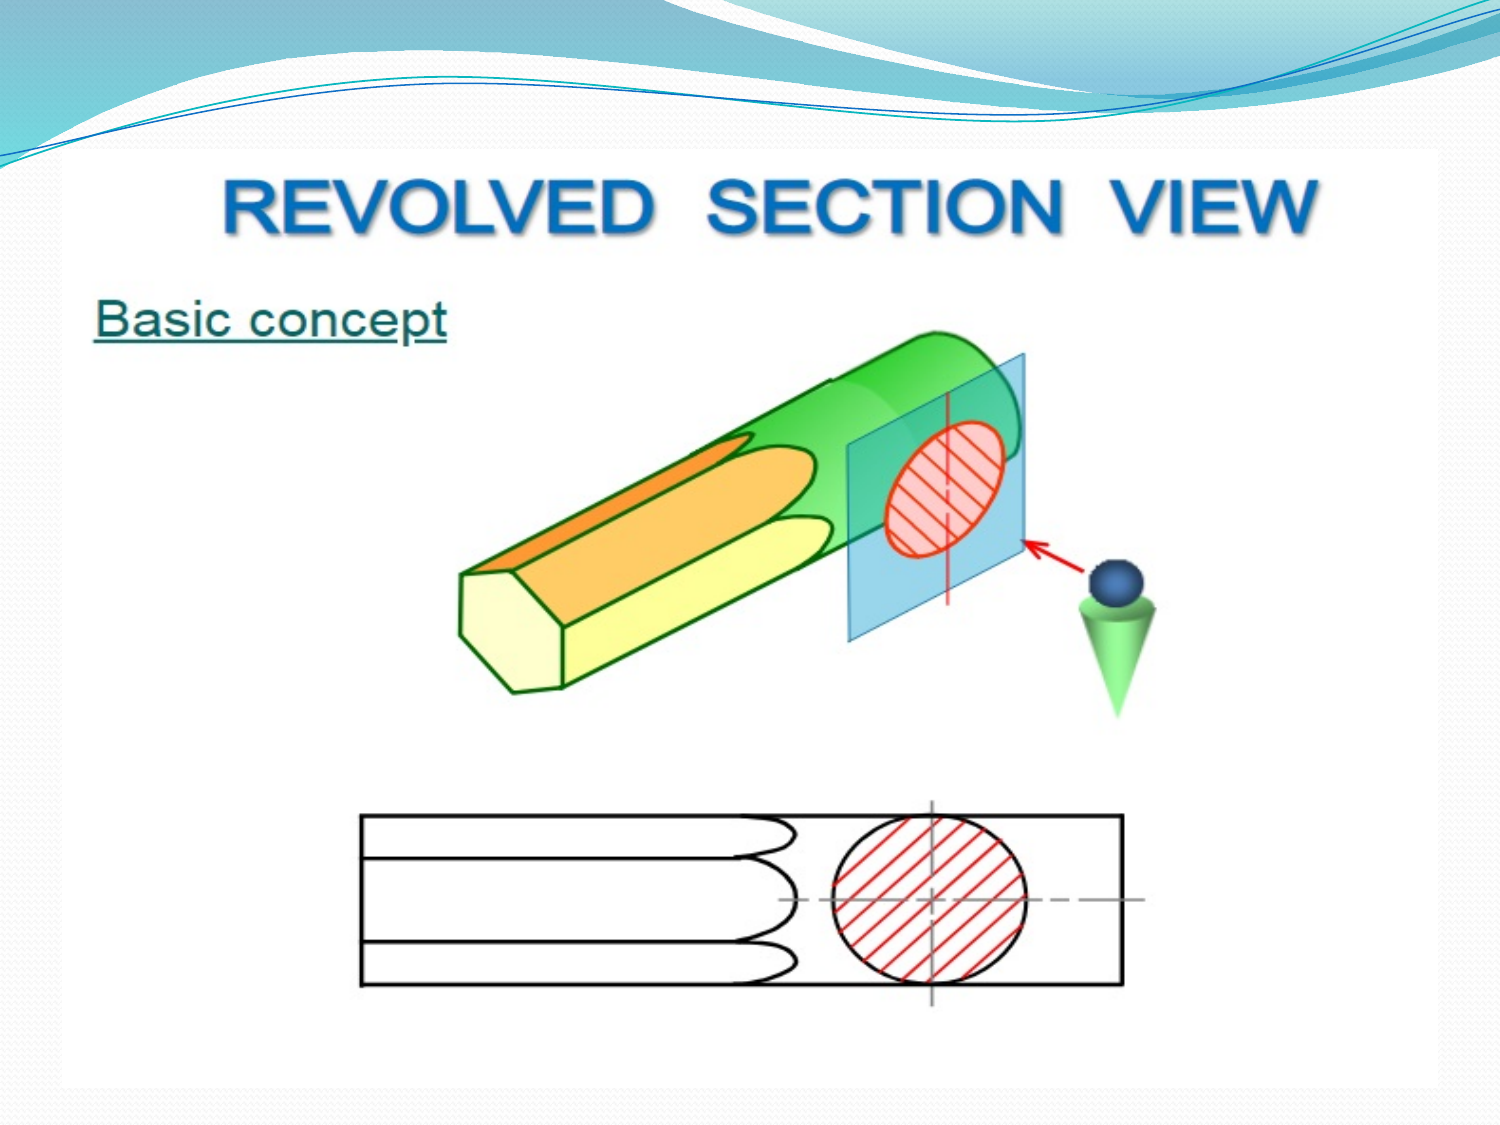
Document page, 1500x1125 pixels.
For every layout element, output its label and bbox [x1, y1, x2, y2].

picture [62, 149, 1438, 1088]
